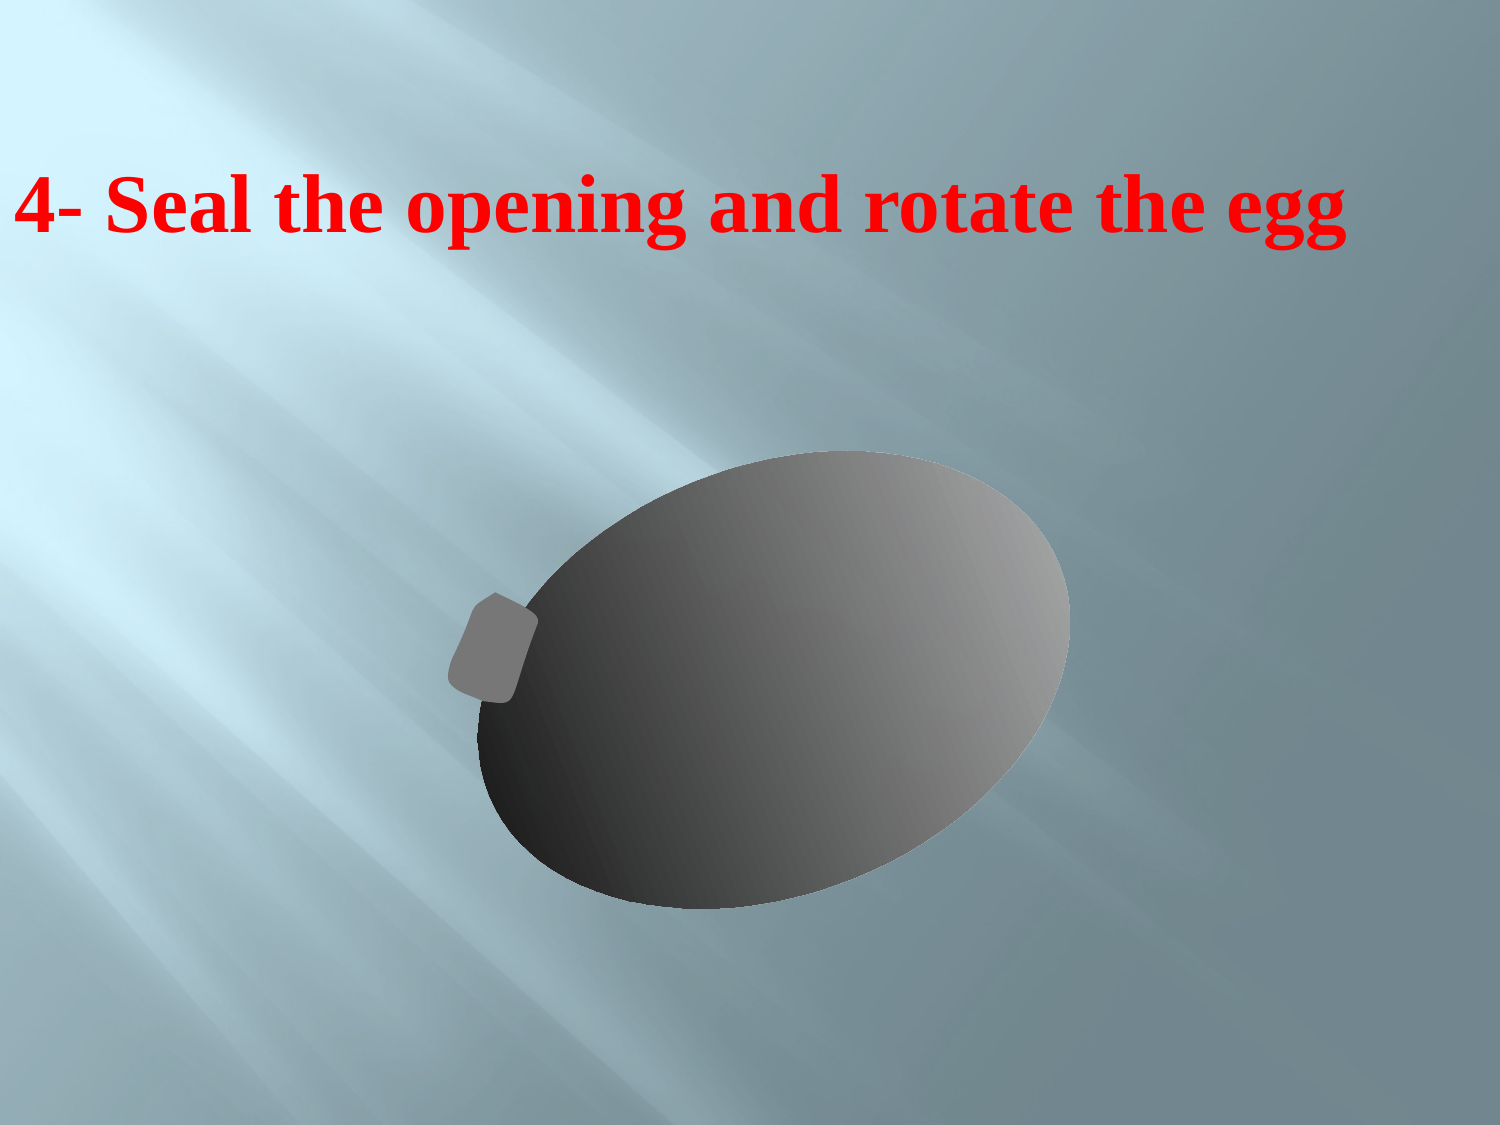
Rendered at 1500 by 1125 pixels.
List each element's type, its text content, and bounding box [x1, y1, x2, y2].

text_box 4- Seal the opening and rotate the egg [0, 124, 1500, 386]
text_box [448, 593, 538, 703]
text_box [477, 450, 1070, 909]
